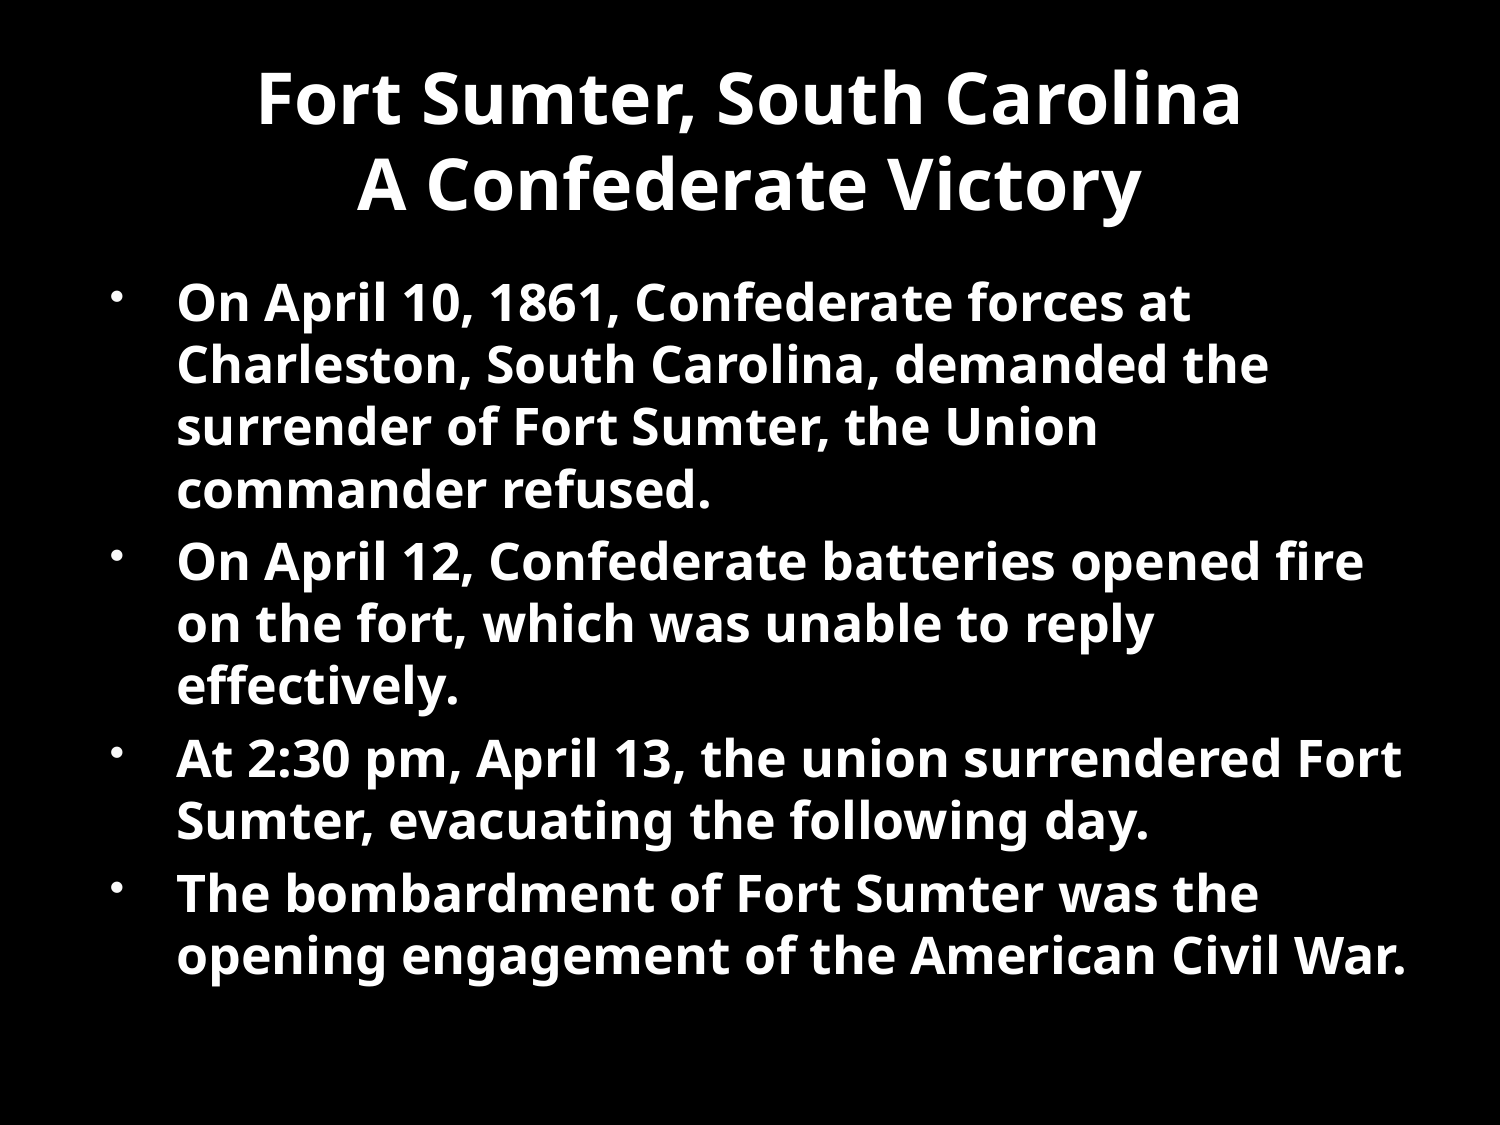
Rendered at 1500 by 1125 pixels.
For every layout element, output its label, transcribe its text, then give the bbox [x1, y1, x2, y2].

title Fort Sumter, South Carolina A Confederate Victory [75, 45, 1425, 233]
list On April 10, 1861, Confederate forces at Charleston, South Carolina, demanded the surrender of Fort Sumter, the Union commander refused. On April 12, Confederate batteries opened fire on the fort, which was unable to reply effectively. At 2:30 pm, April 13, the union surrendered Fort Sumter, evacuating the following day. The bombardment of Fort Sumter was the opening engagement of the American Civil War. [75, 262, 1425, 1035]
